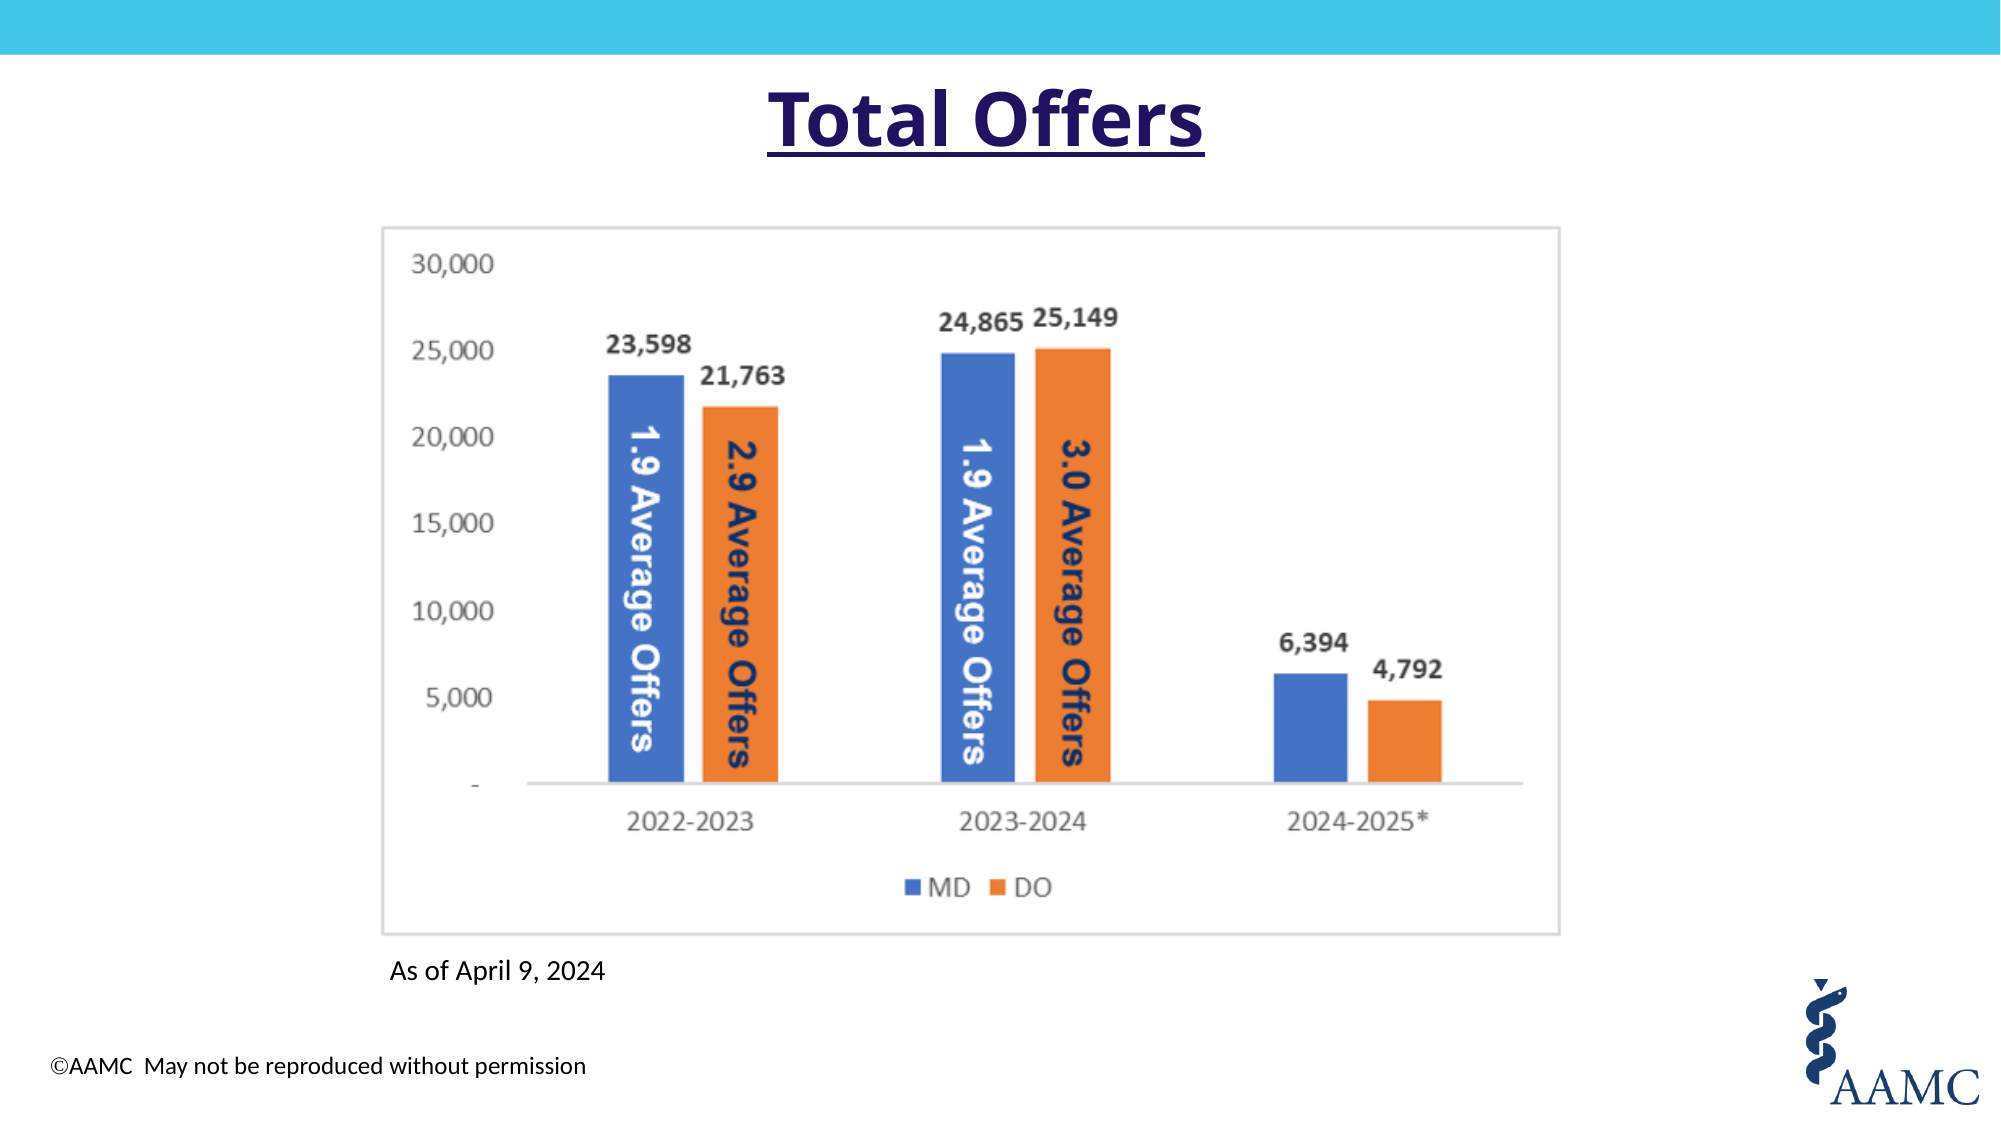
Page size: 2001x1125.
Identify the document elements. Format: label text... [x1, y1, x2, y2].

title Total Offers [123, 64, 1849, 181]
text_box As of April 9, 2024 [375, 950, 839, 994]
picture [0, 0, 2001, 1125]
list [234, 180, 1716, 950]
text_box ©AAMC May not be reproduced without permission [35, 1042, 933, 1125]
